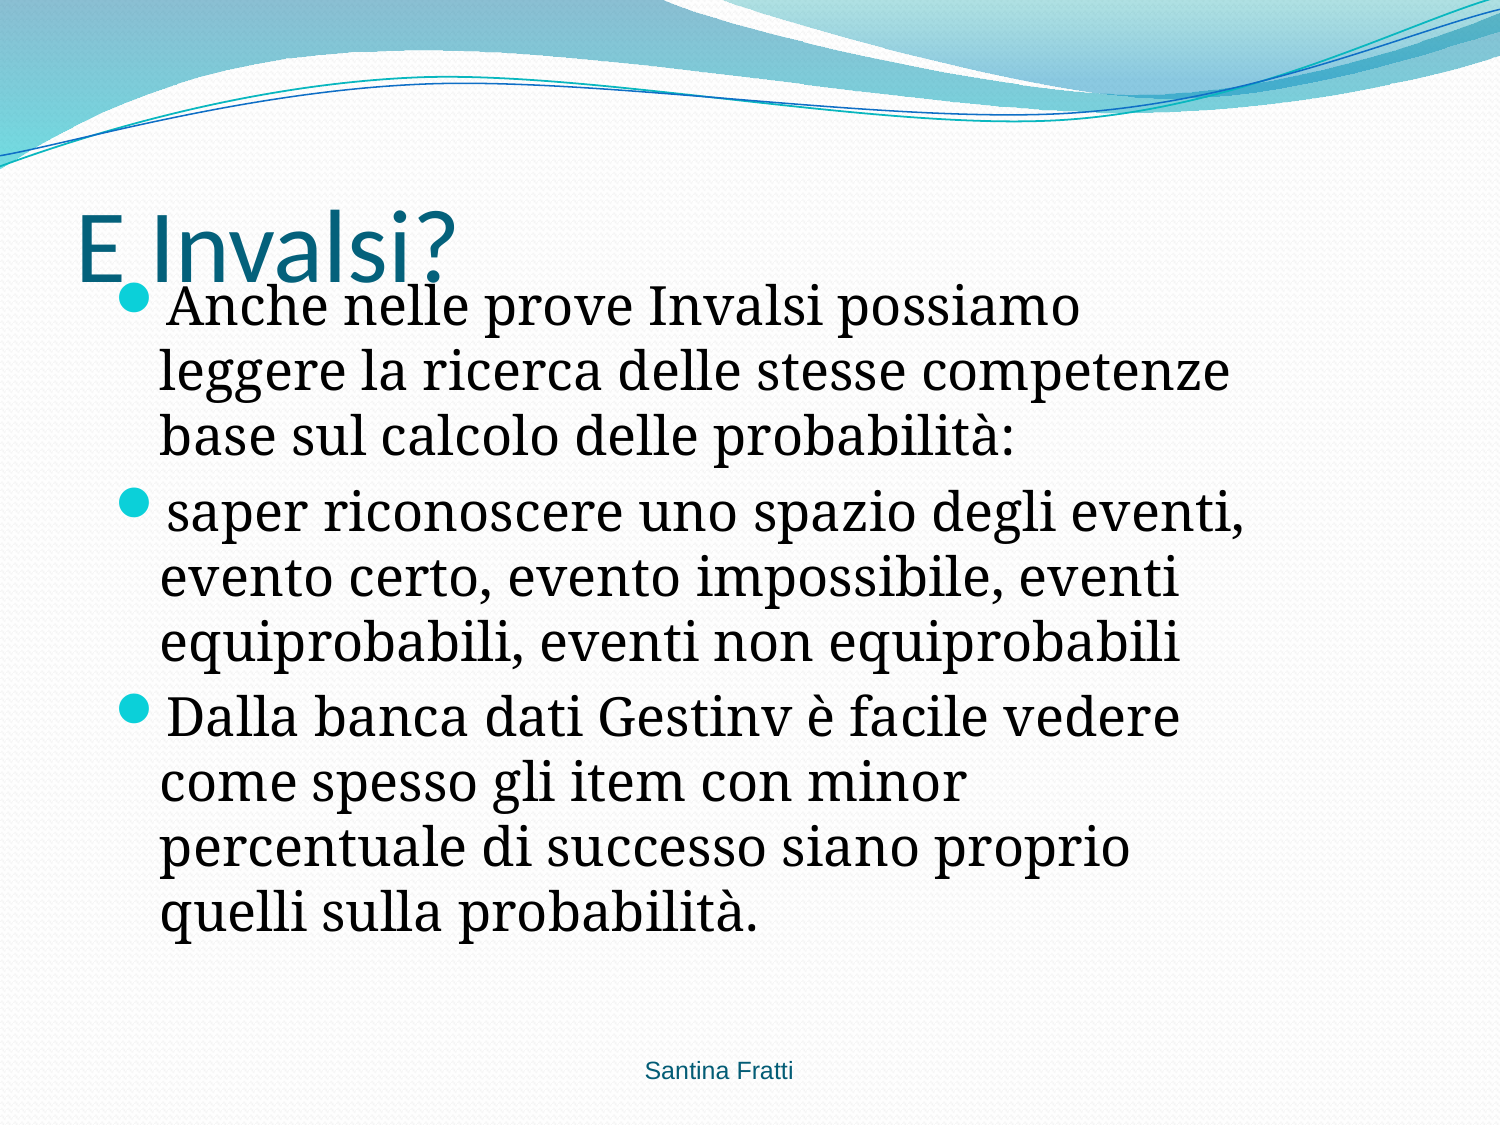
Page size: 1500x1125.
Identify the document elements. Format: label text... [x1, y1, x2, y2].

title E Invalsi? [75, 115, 1425, 303]
list Anche nelle prove Invalsi possiamo leggere la ricerca delle stesse competenze base sul calcolo delle probabilità: saper riconoscere uno spazio degli eventi, evento certo, evento impossibile, eventi equiprobabili, eventi non equiprobabili Dalla banca dati Gestinv è facile vedere come spesso gli item con minor percentuale di successo siano proprio quelli sulla probabilità. [100, 264, 1263, 1047]
footer Santina Fratti [419, 1046, 1020, 1085]
